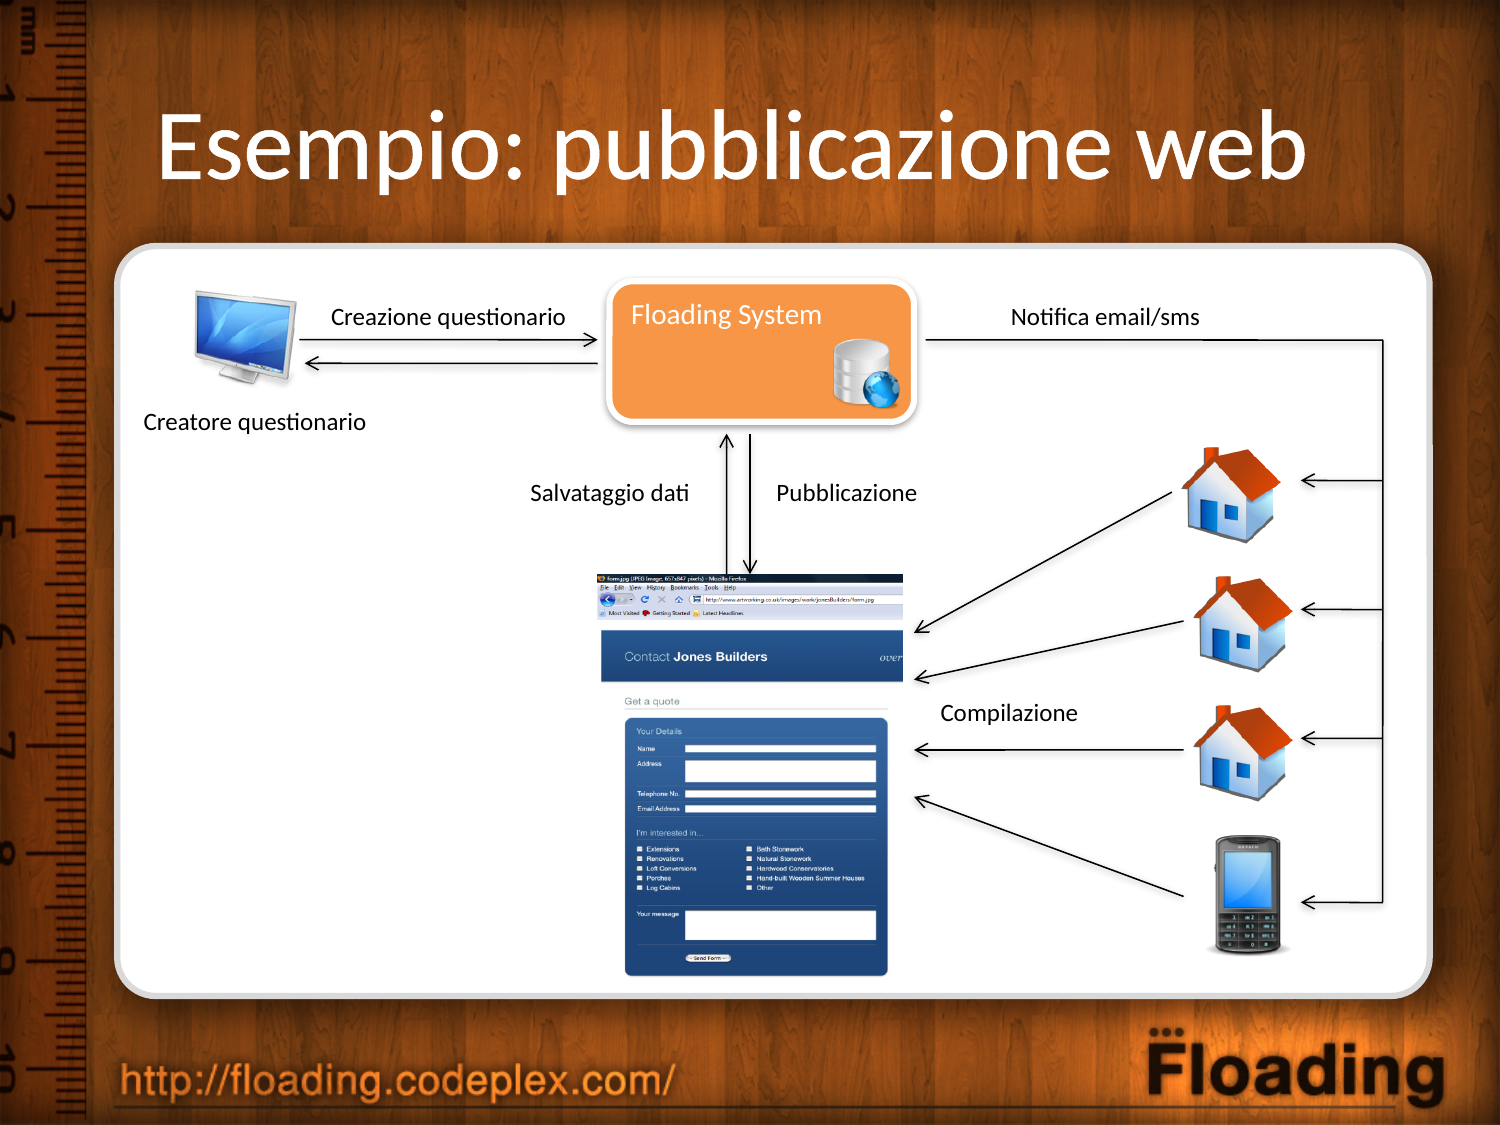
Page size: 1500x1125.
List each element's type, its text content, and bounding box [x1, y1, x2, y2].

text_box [749, 433, 920, 575]
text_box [913, 582, 920, 620]
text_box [299, 292, 598, 364]
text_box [925, 292, 1384, 903]
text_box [515, 433, 727, 575]
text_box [913, 796, 920, 897]
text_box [1171, 910, 1313, 962]
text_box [913, 620, 920, 680]
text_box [128, 285, 411, 445]
text_box [115, 243, 1432, 999]
picture [0, 0, 1500, 1125]
title Esempio: pubblicazione web [140, 45, 1425, 233]
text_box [609, 280, 915, 423]
